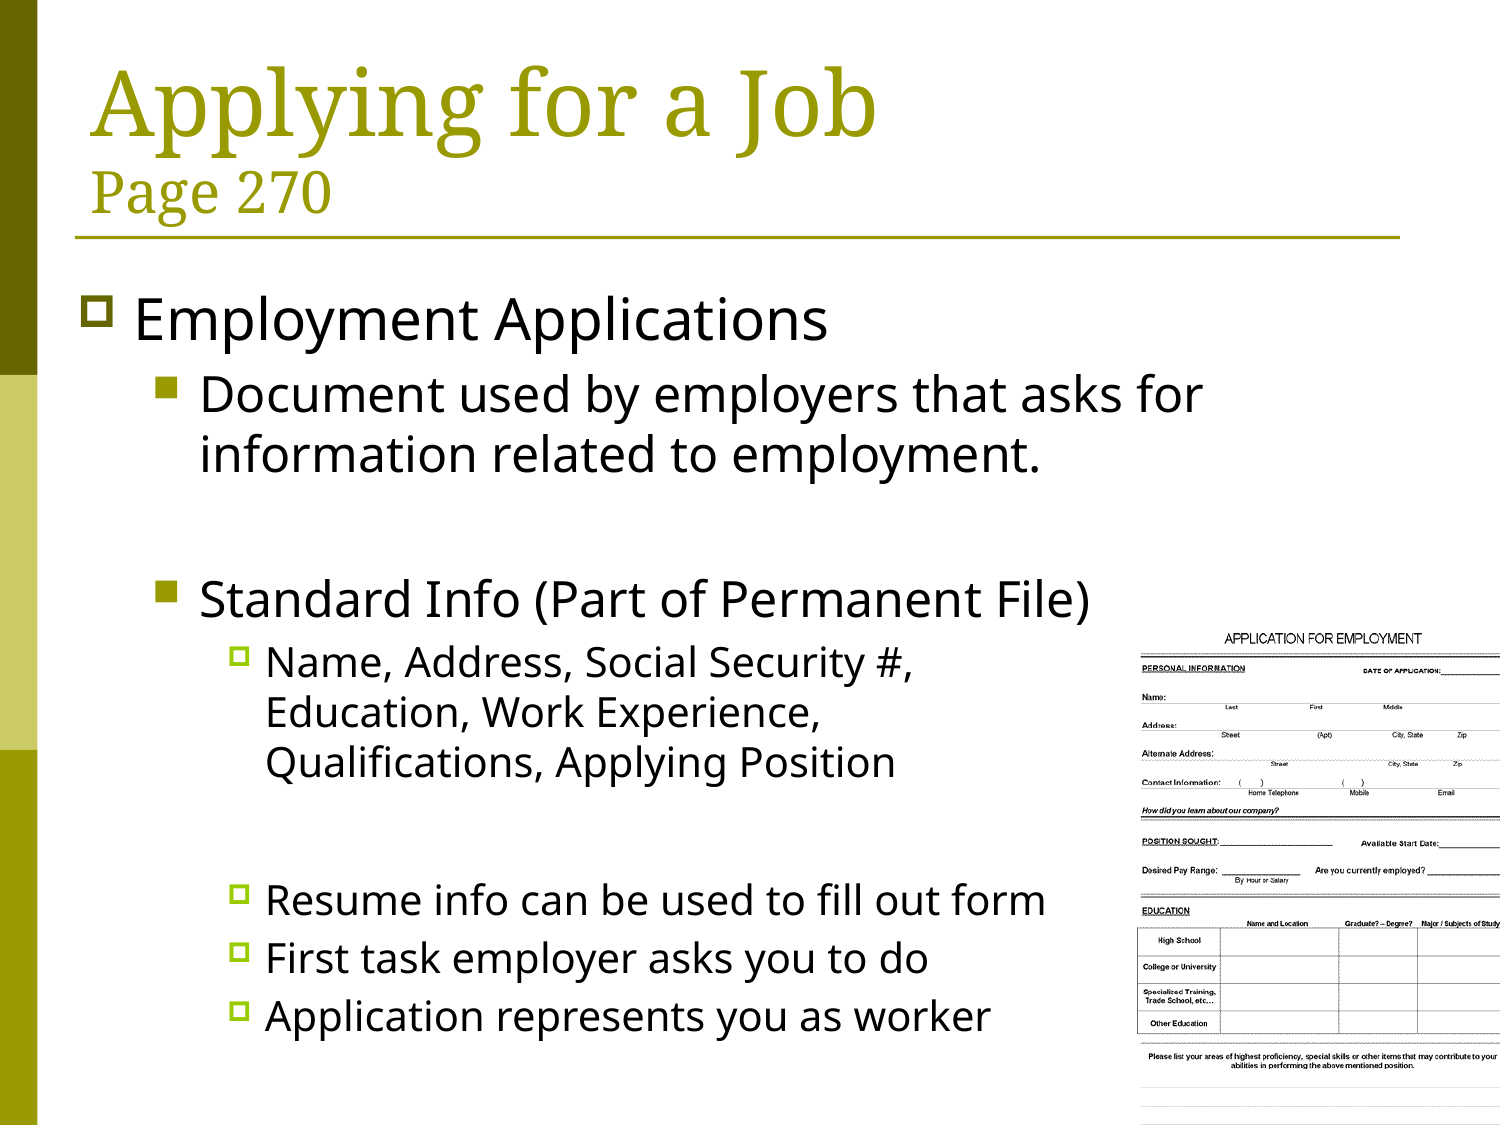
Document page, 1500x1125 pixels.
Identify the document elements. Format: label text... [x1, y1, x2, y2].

title Applying for a Job Page 270 [74, 45, 1426, 233]
list Employment Applications Document used by employers that asks for information related to employment. Standard Info (Part of Permanent File) Name, Address, Social Security #, Education, Work Experience, Qualifications, Applying Position Resume info can be used to fill out form First task employer asks you to do Application represents you as worker [62, 274, 1426, 1006]
picture [1137, 633, 1500, 1125]
